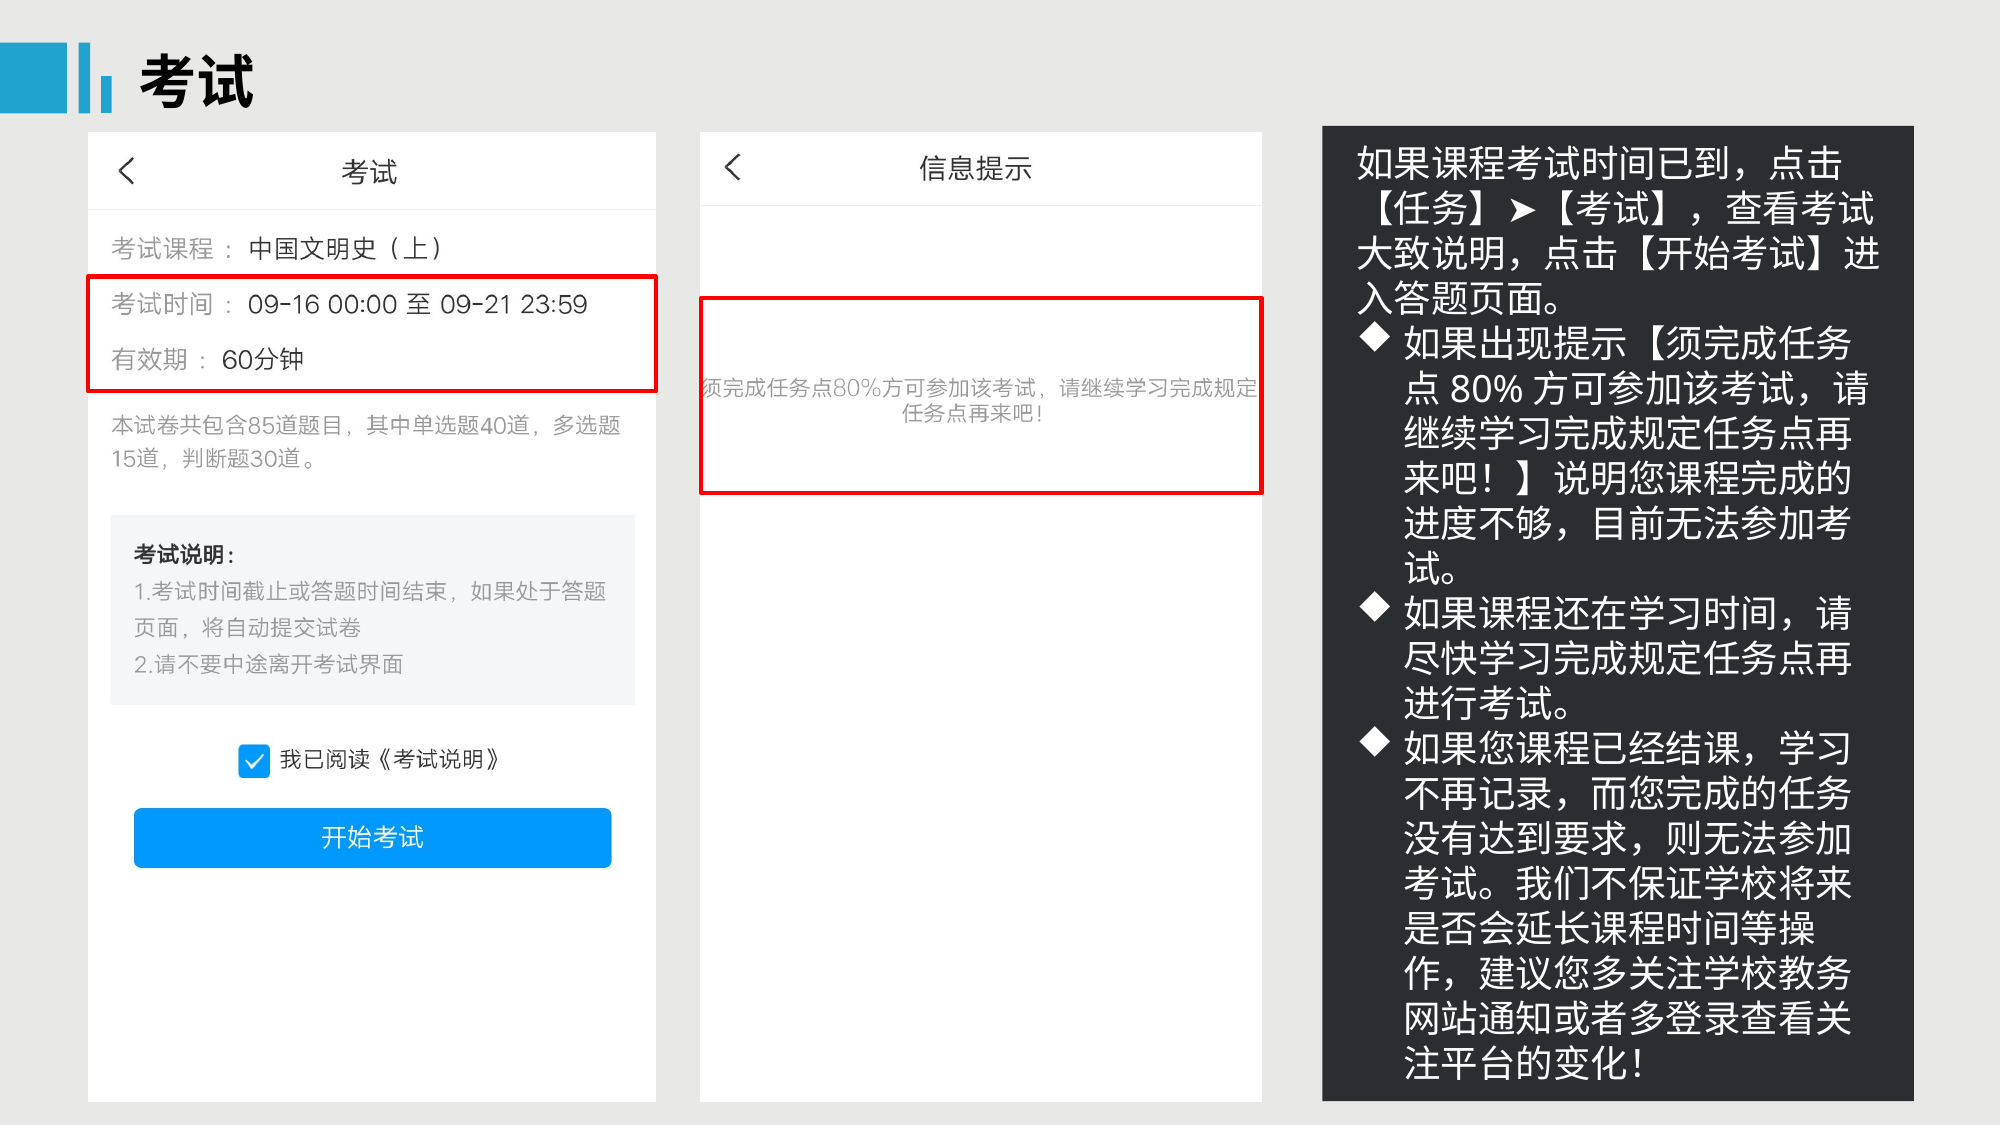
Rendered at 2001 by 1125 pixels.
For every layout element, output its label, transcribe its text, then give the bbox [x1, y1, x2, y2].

text_box [77, 41, 92, 116]
text_box [99, 74, 114, 115]
picture [87, 132, 657, 1102]
picture [700, 132, 1262, 1102]
text_box [1320, 124, 1916, 1103]
text_box 如果课程考试时间已到，点击【任务】➤【考试】，查看考试大致说明，点击【开始考试】进入答题页面。 如果出现提示【须完成任务点80%方可参加该考试，请继续学习完成规定任务点再来吧！】说明您课程完成的进度不够，目前无法参加考试。 如果课程还在学习时间，请尽快学习完成规定任务点再进行考试。 如果您课程已经结课，学习不再记录，而您完成的任务没有达到要求，则无法参加考试。我们不保证学校将来是否会延长课程时间等操作，建议您多关注学校教务网站通知或者多登录查看关注平台的变化！ [1341, 132, 1902, 1092]
text_box 考试 [123, 38, 473, 124]
text_box [0, 41, 69, 116]
